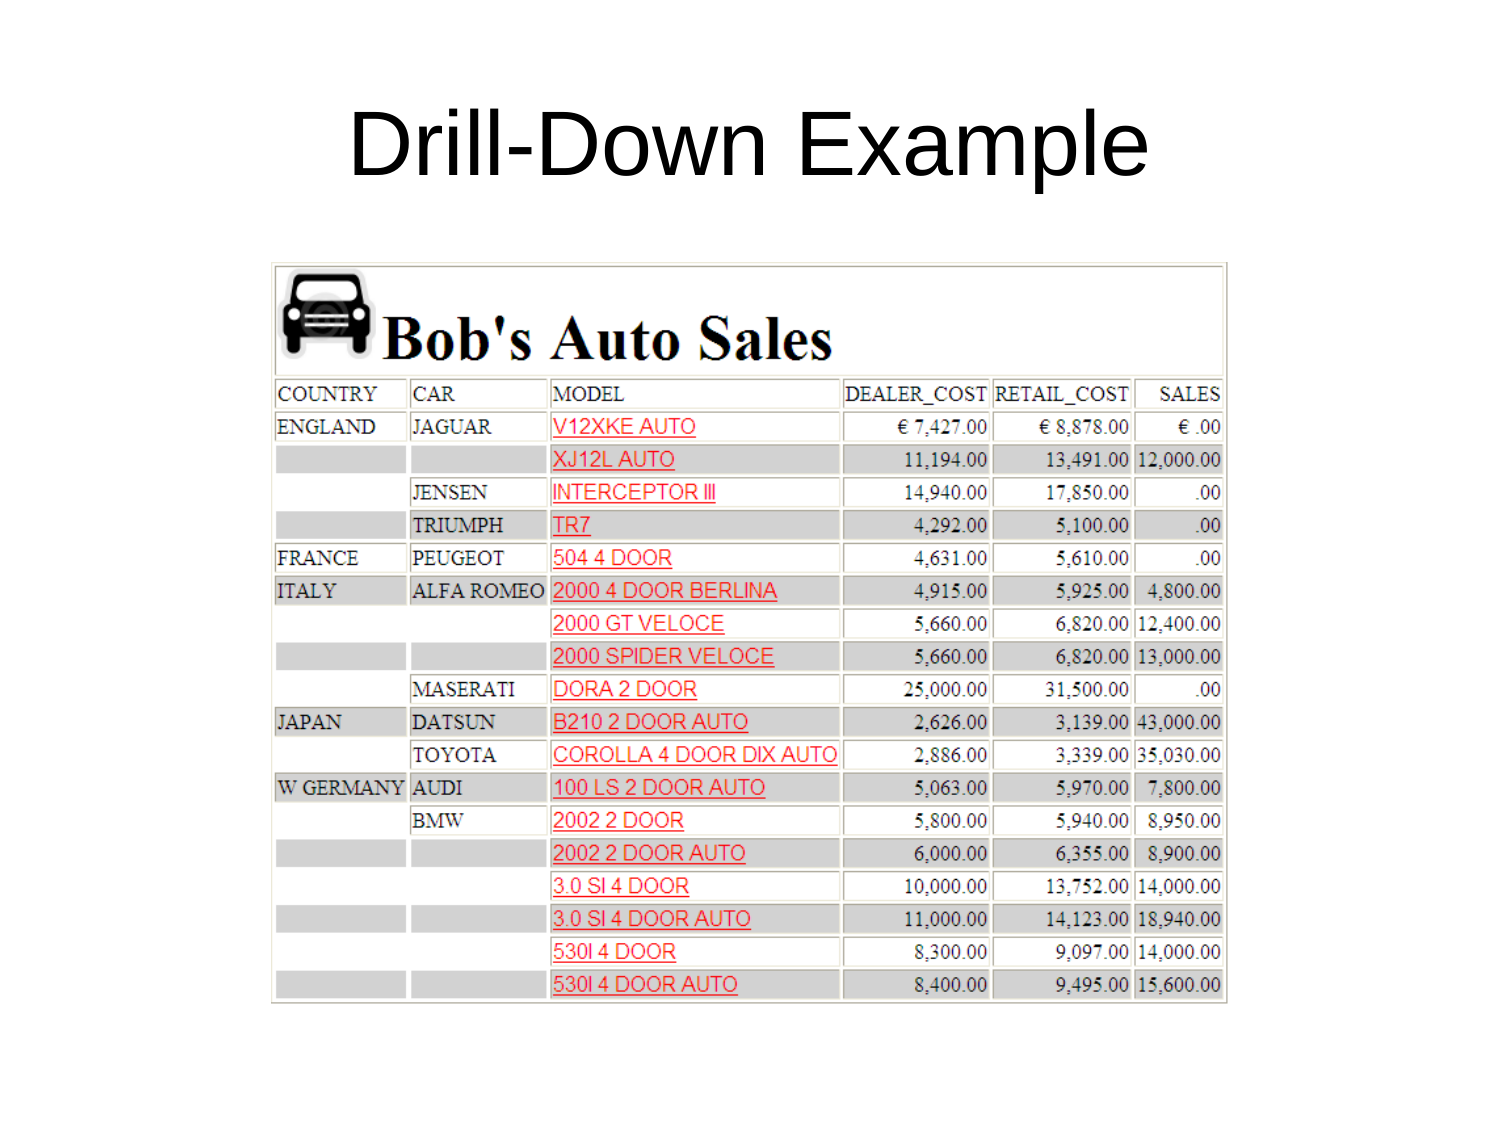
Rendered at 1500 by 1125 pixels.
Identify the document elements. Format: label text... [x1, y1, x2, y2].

title Drill-Down Example [75, 45, 1425, 233]
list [270, 262, 1230, 1006]
